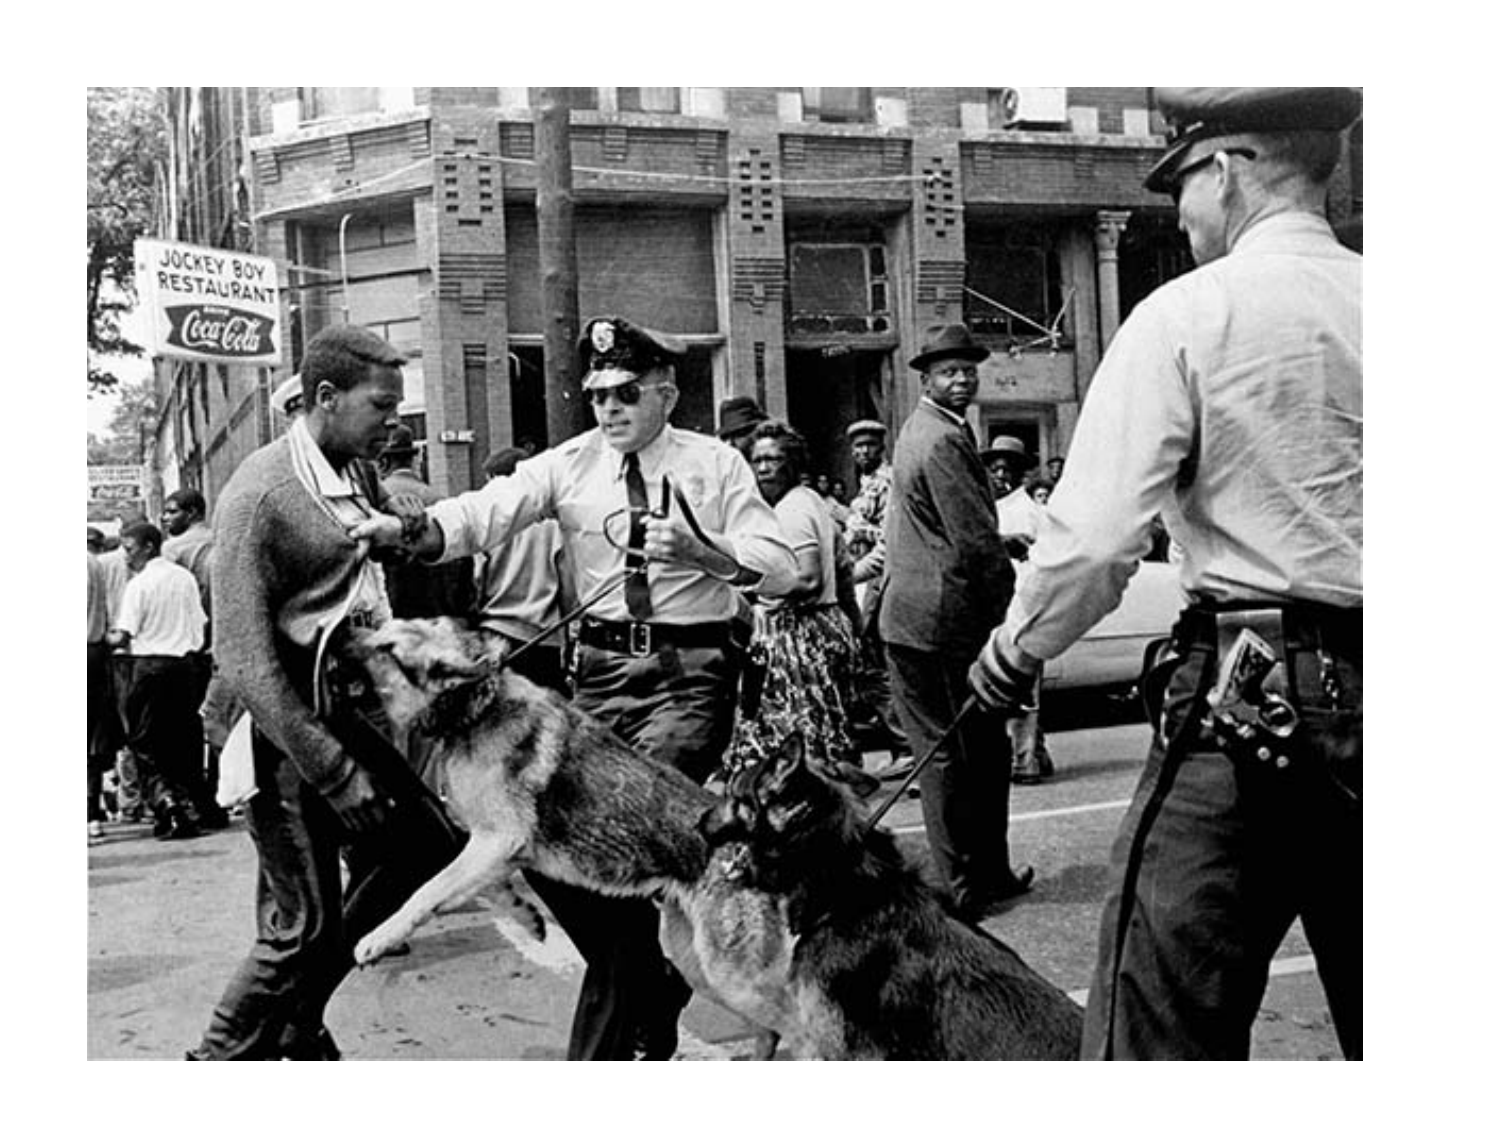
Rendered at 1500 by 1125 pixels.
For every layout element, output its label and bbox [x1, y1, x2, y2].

picture [87, 87, 1363, 1061]
